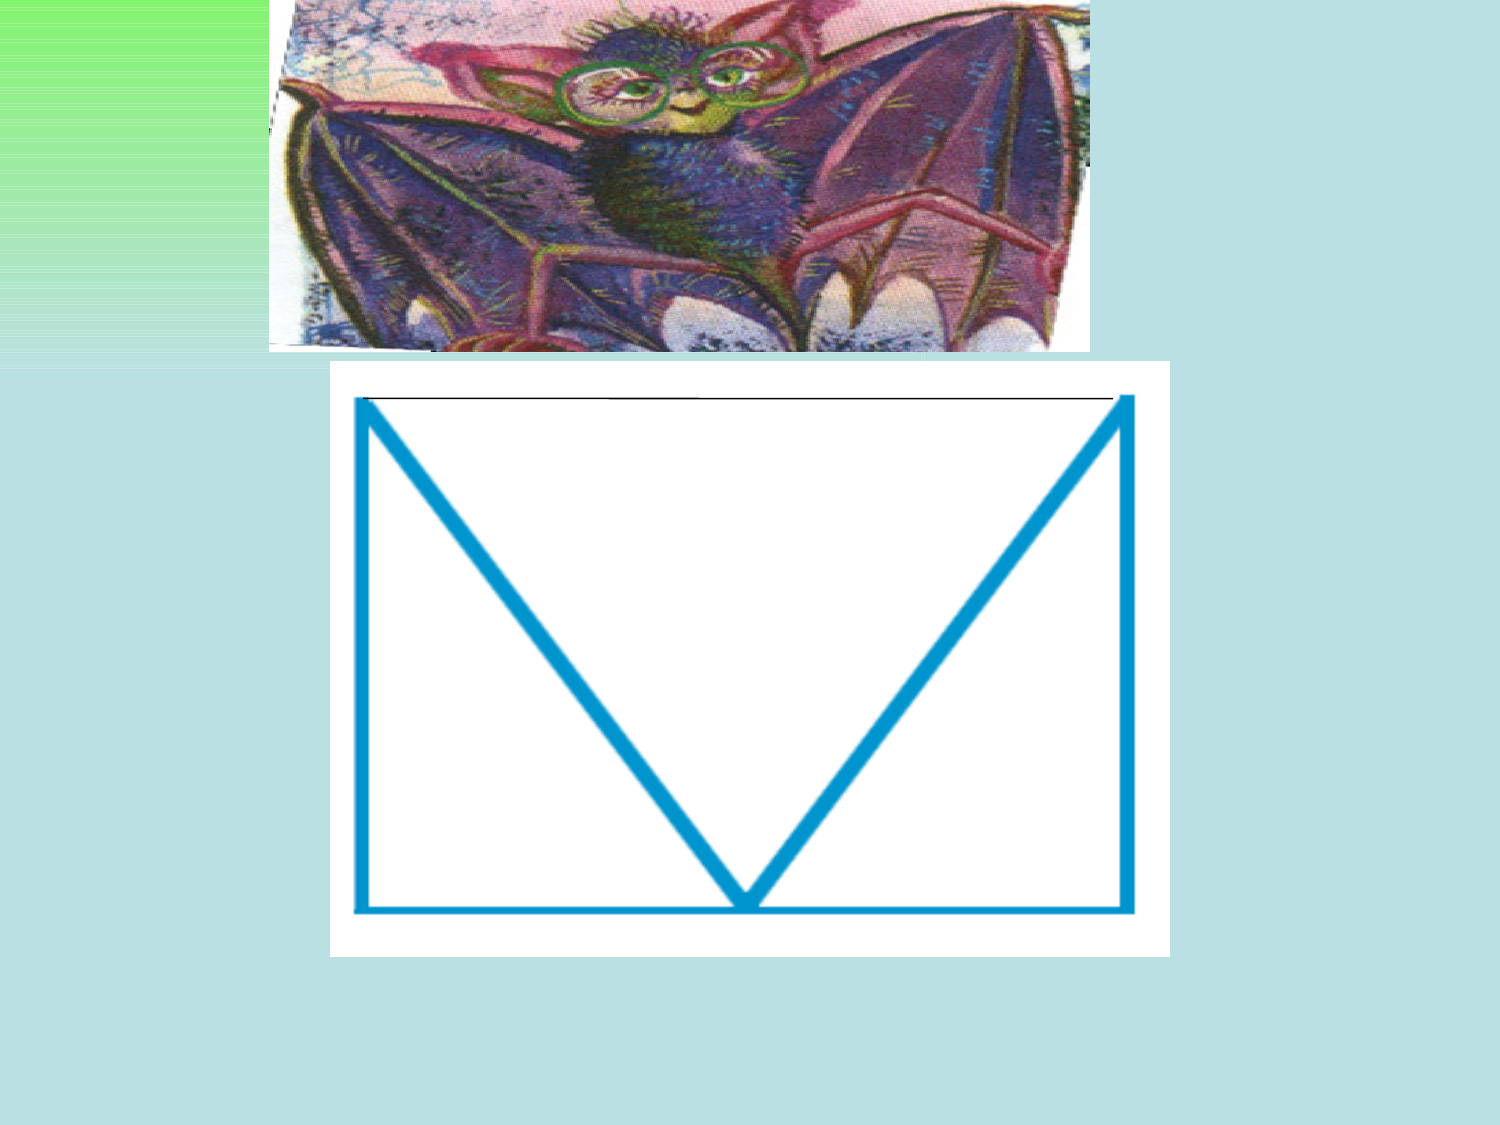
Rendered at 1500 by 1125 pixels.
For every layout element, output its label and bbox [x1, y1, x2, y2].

picture [330, 361, 1170, 957]
picture [269, 0, 1091, 352]
